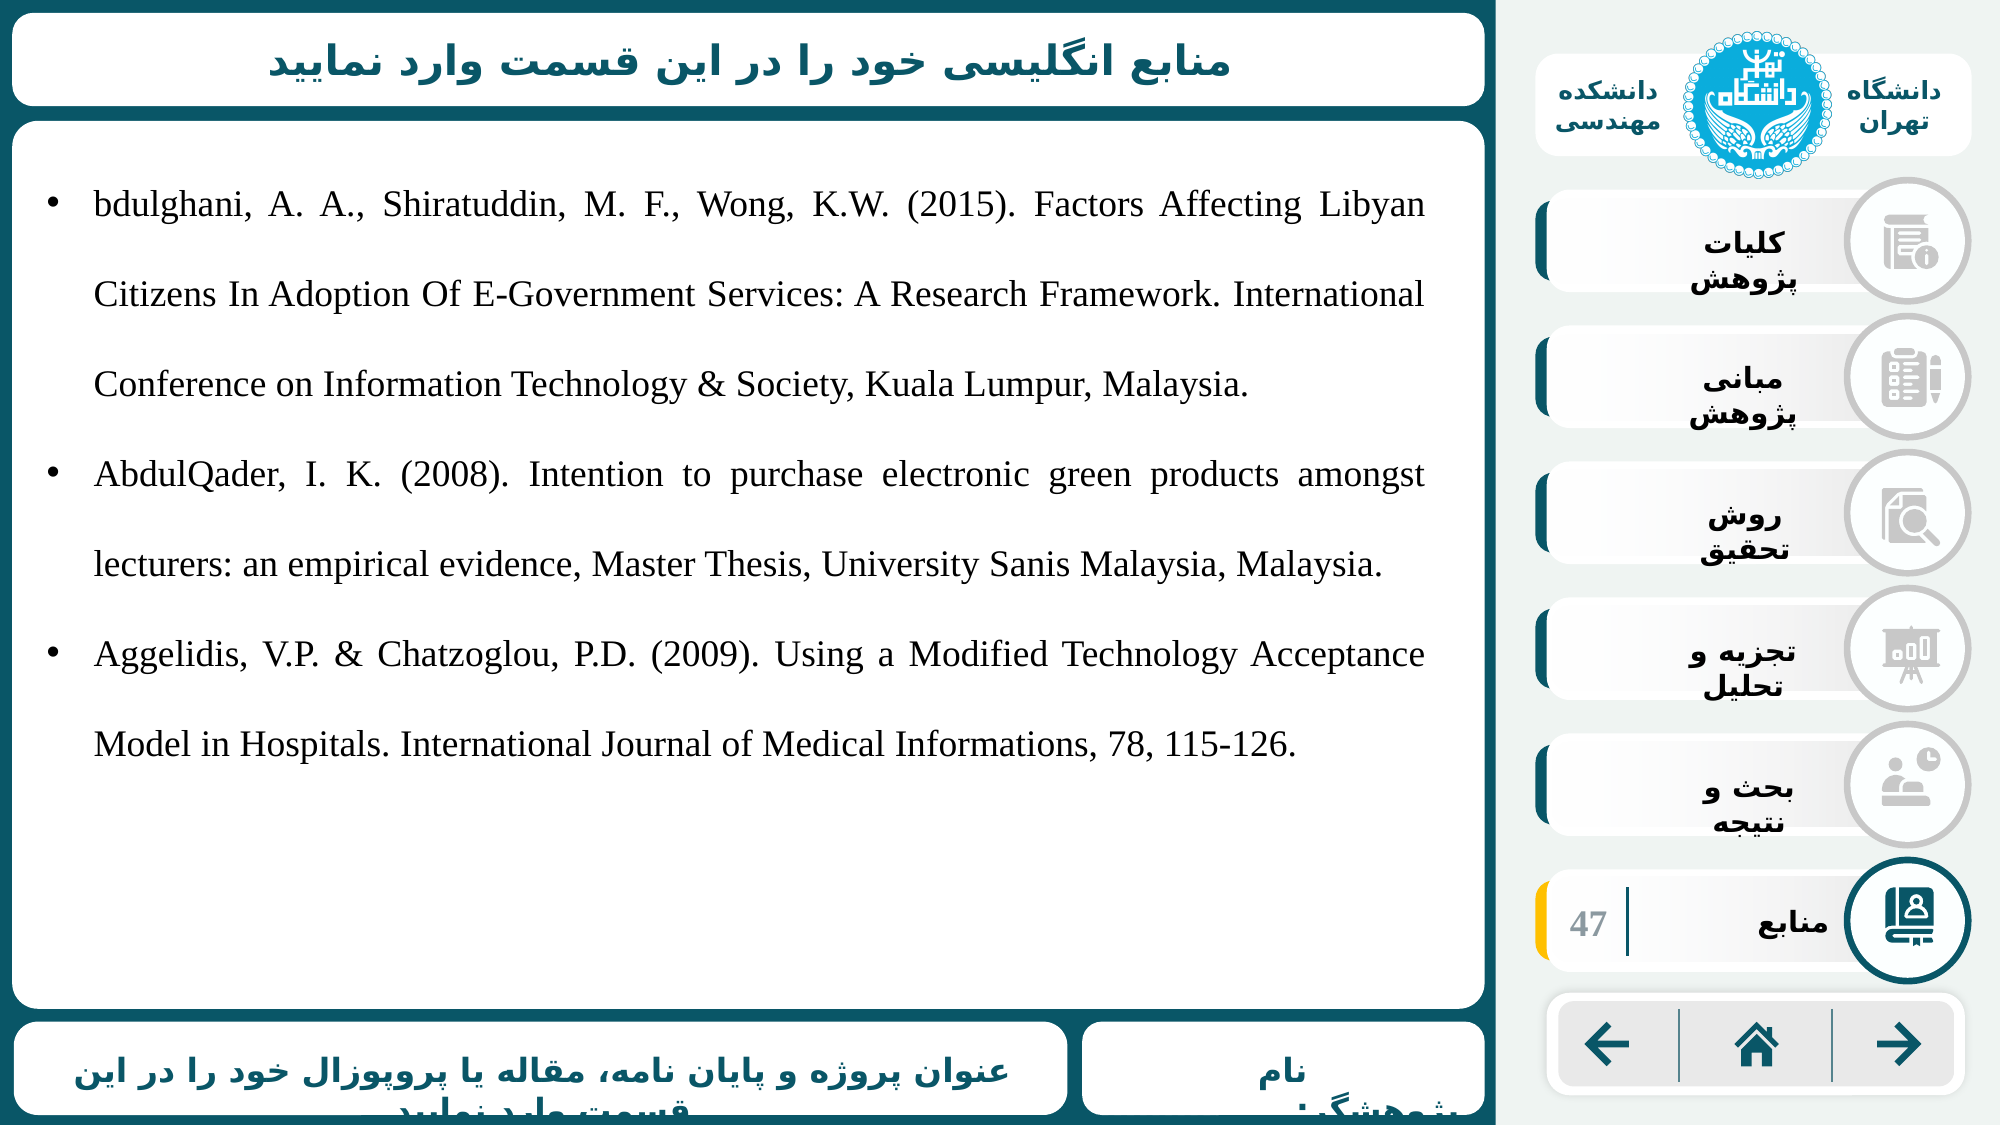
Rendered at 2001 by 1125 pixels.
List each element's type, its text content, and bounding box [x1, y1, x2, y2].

picture [1683, 31, 1832, 179]
text_box بحث و نتیجه [1654, 760, 1844, 846]
text_box روش تحقیق [1646, 488, 1844, 573]
text_box تجزیه و تحلیل [1642, 624, 1844, 710]
slide_number 47 [1549, 891, 1628, 952]
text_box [1885, 887, 1935, 947]
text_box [1881, 747, 1941, 807]
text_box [1881, 488, 1941, 547]
text_box دانشکده مهندسی [1522, 67, 1683, 142]
text_box مبانی پژوهش [1642, 352, 1844, 437]
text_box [1734, 1021, 1779, 1067]
text_box [1877, 1021, 1922, 1067]
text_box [1881, 348, 1941, 408]
text_box bdulghani, A. A., Shiratuddin, M. F., Wong, K.W. (2015). Factors Affecting Libyan Citizens In Adoption Of E-Government Services: A Research Framework. International Conference on Information Technology & Society, Kuala Lumpur, Malaysia. AbdulQader, I. K. (2008). Intention to purchase electronic green products amongst lecturers: an empirical evidence, Master Thesis, University Sanis Malaysia, Malaysia. Aggelidis, V.P. & Chatzoglou, P.D. (2009). Using a Modified Technology Acceptance Model in Hospitals. International Journal of Medical Informations, 78, 115-126. [31, 126, 1442, 772]
text_box [1584, 1021, 1629, 1067]
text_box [1883, 214, 1939, 270]
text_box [1881, 625, 1941, 684]
text_box منابع انگلیسی خود را در این قسمت وارد نمایید [19, 26, 1481, 92]
text_box منابع [1670, 895, 1844, 946]
text_box عنوان پروژه و پایان نامه، مقاله یا پروپوزال خود را در این قسمت وارد نمایید [19, 1041, 1067, 1125]
text_box کلیات پژوهش [1644, 216, 1844, 302]
text_box نام پژوهشگر:............... [1084, 1041, 1482, 1125]
text_box دانشگاه تهران [1832, 67, 1981, 142]
